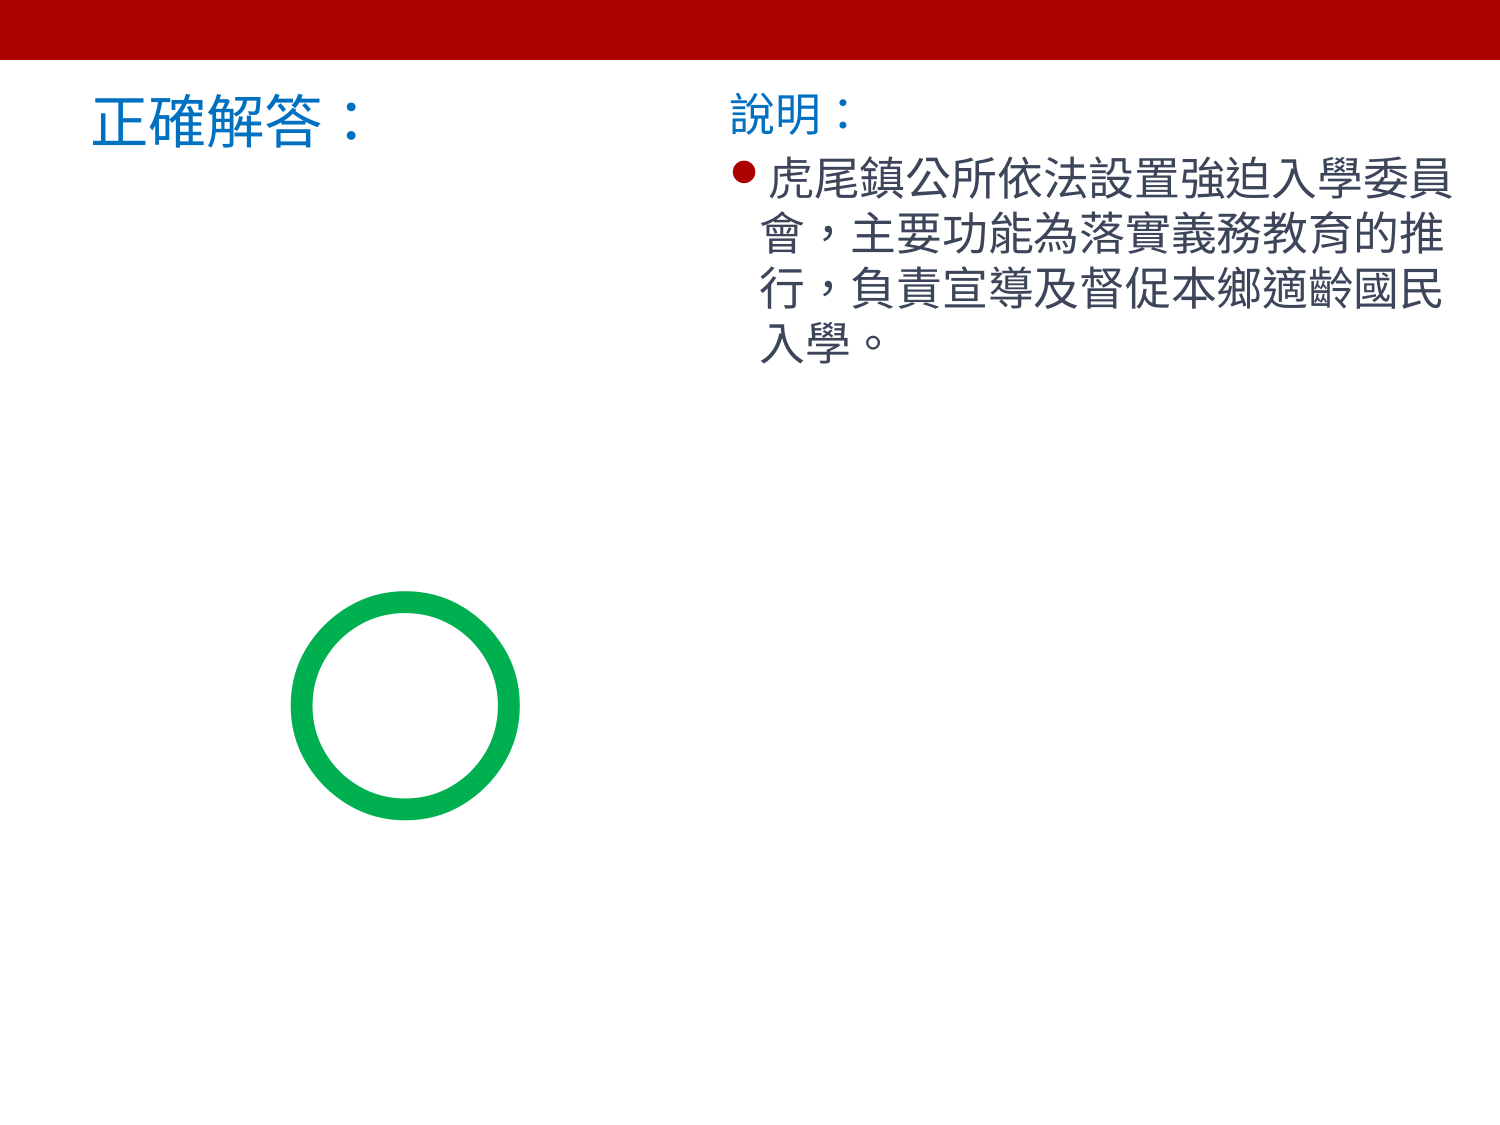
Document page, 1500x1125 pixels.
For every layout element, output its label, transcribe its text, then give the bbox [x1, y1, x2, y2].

list 說明： 虎尾鎮公所依法設置強迫入學委員會，主要功能為落實義務教育的推行，負責宣導及督促本鄉適齡國民入學。 [714, 78, 1471, 1094]
list 正確解答： ○ [75, 78, 714, 1049]
